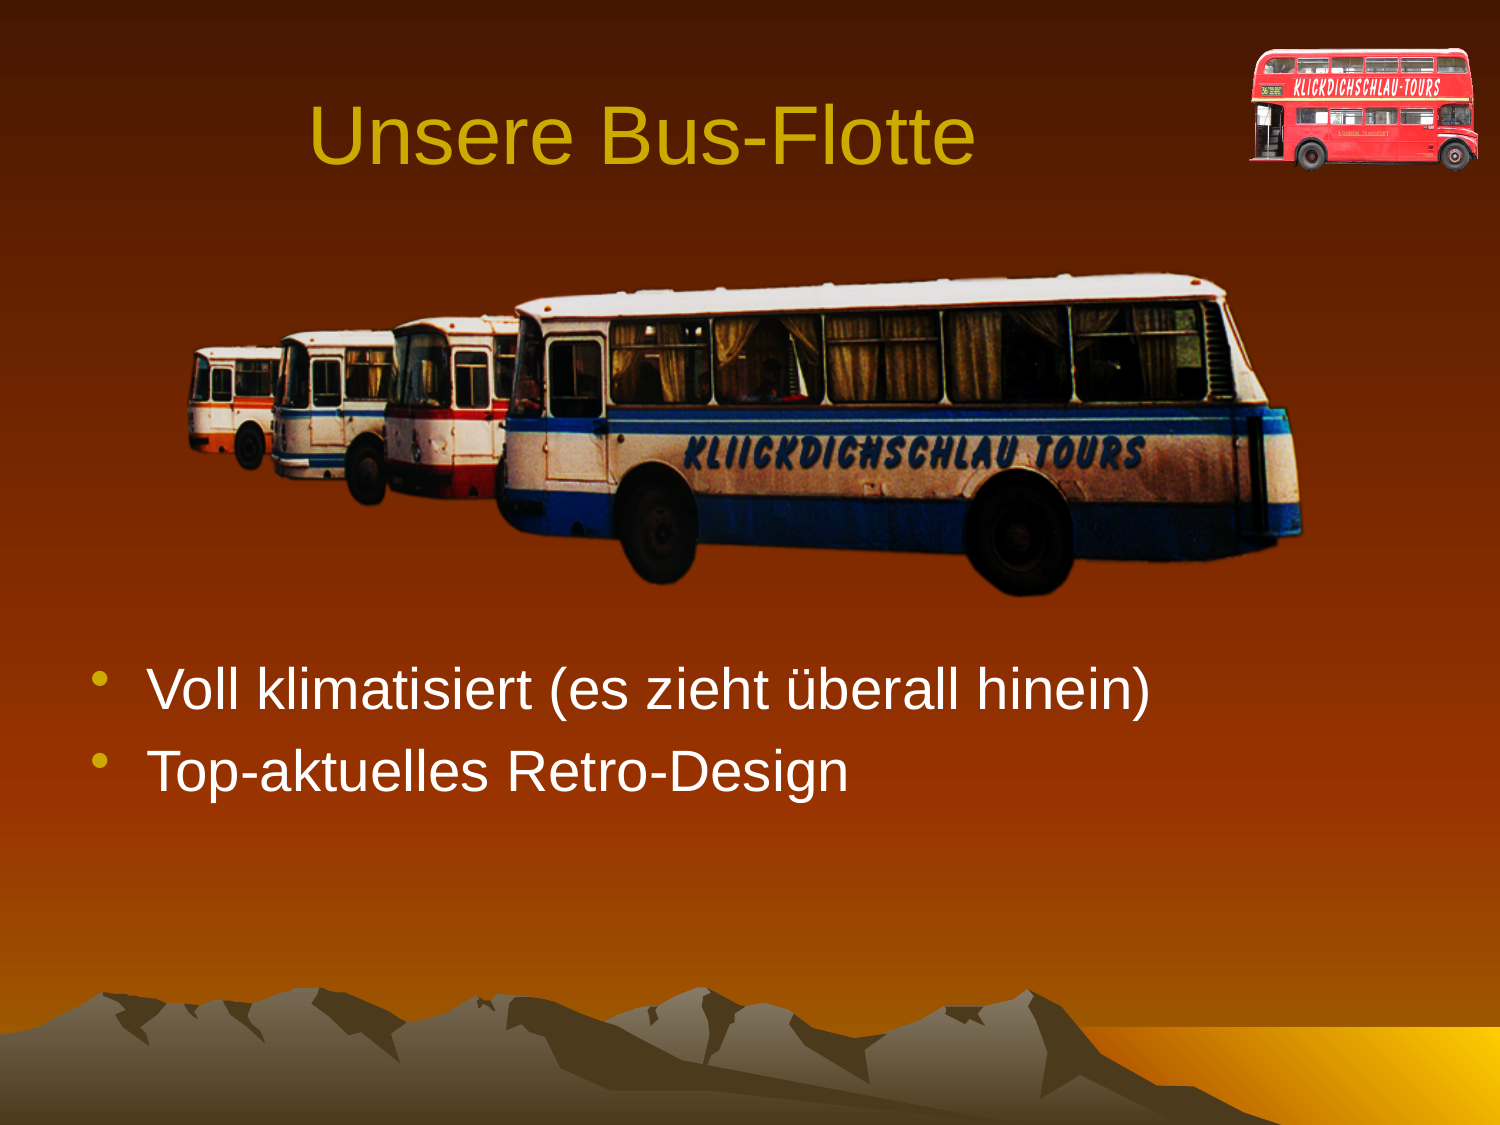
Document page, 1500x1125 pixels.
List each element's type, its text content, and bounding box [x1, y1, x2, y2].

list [179, 262, 1321, 619]
list Voll klimatisiert (es zieht überall hinein) Top-aktuelles Retro-Design [75, 643, 1425, 1000]
picture [1246, 42, 1483, 174]
title Unsere Bus-Flotte [75, 37, 1211, 225]
